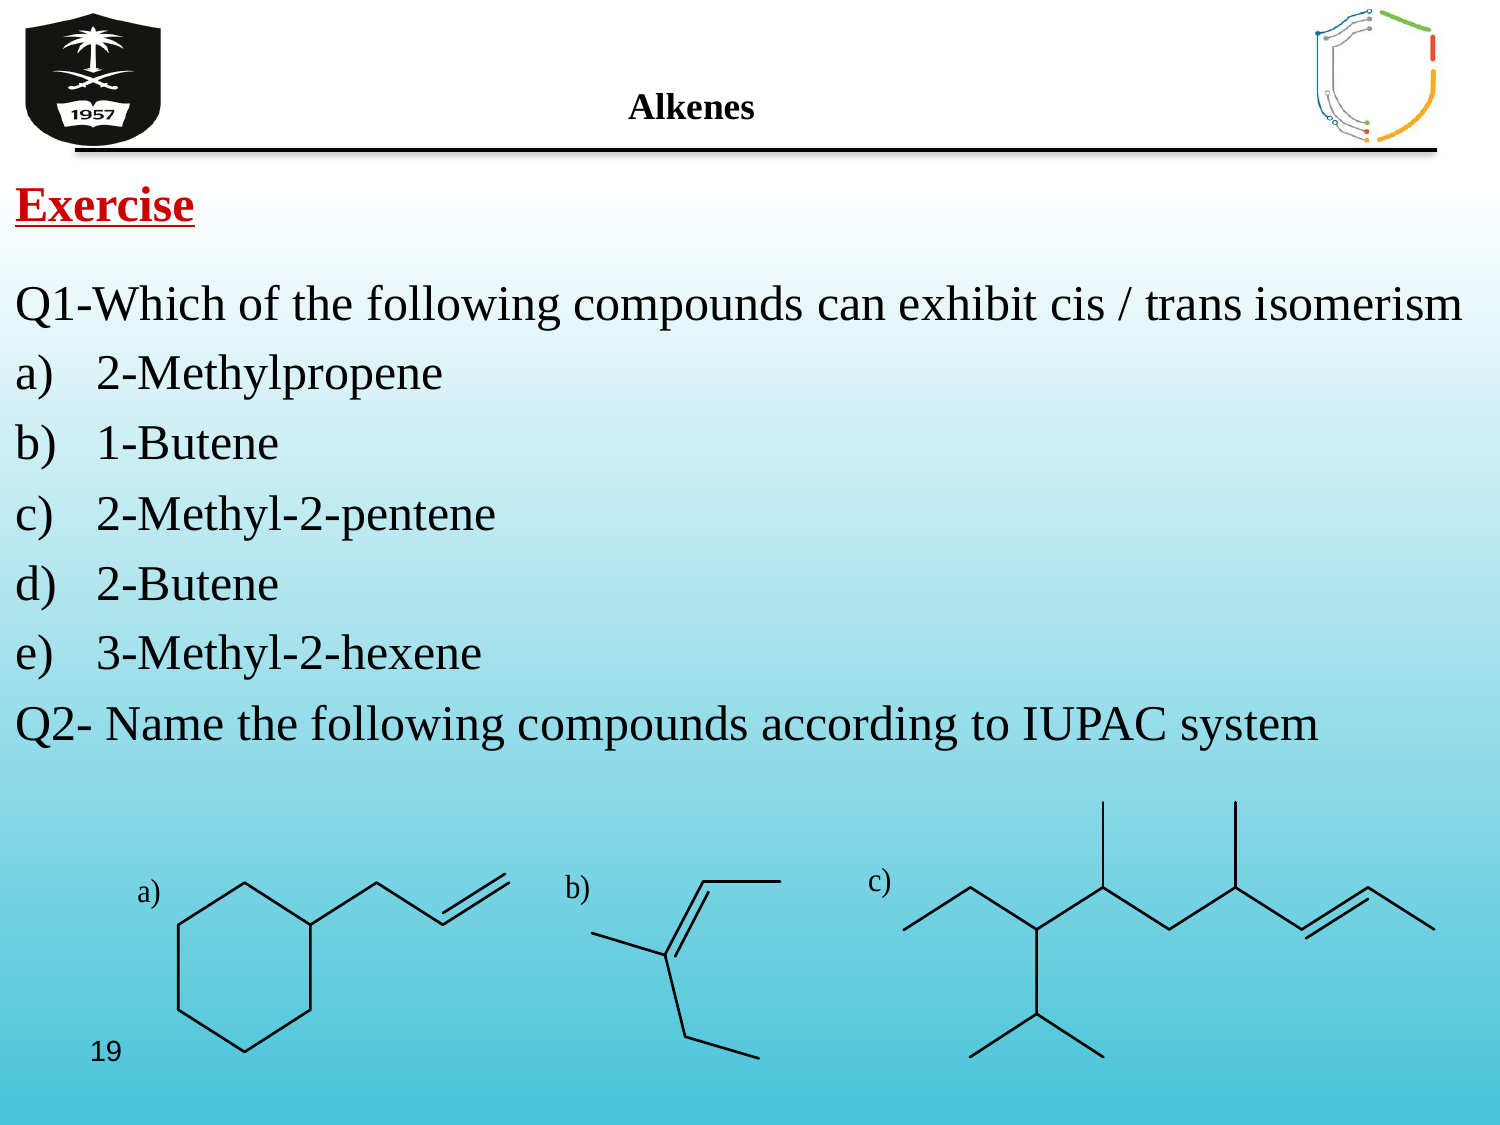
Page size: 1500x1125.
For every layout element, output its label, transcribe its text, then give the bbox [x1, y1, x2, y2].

text_box 19 [75, 1024, 425, 1103]
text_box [137, 799, 1438, 1063]
picture [1287, 0, 1463, 165]
text_box Alkenes [613, 74, 771, 135]
title Exercise [0, 137, 313, 262]
list Q1-Which of the following compounds can exhibit cis / trans isomerism 2-Methylpropene 1-Butene 2-Methyl-2-pentene 2-Butene 3-Methyl-2-hexene Q2- Name the following compounds according to IUPAC system [0, 262, 1500, 1050]
picture [24, 12, 163, 151]
